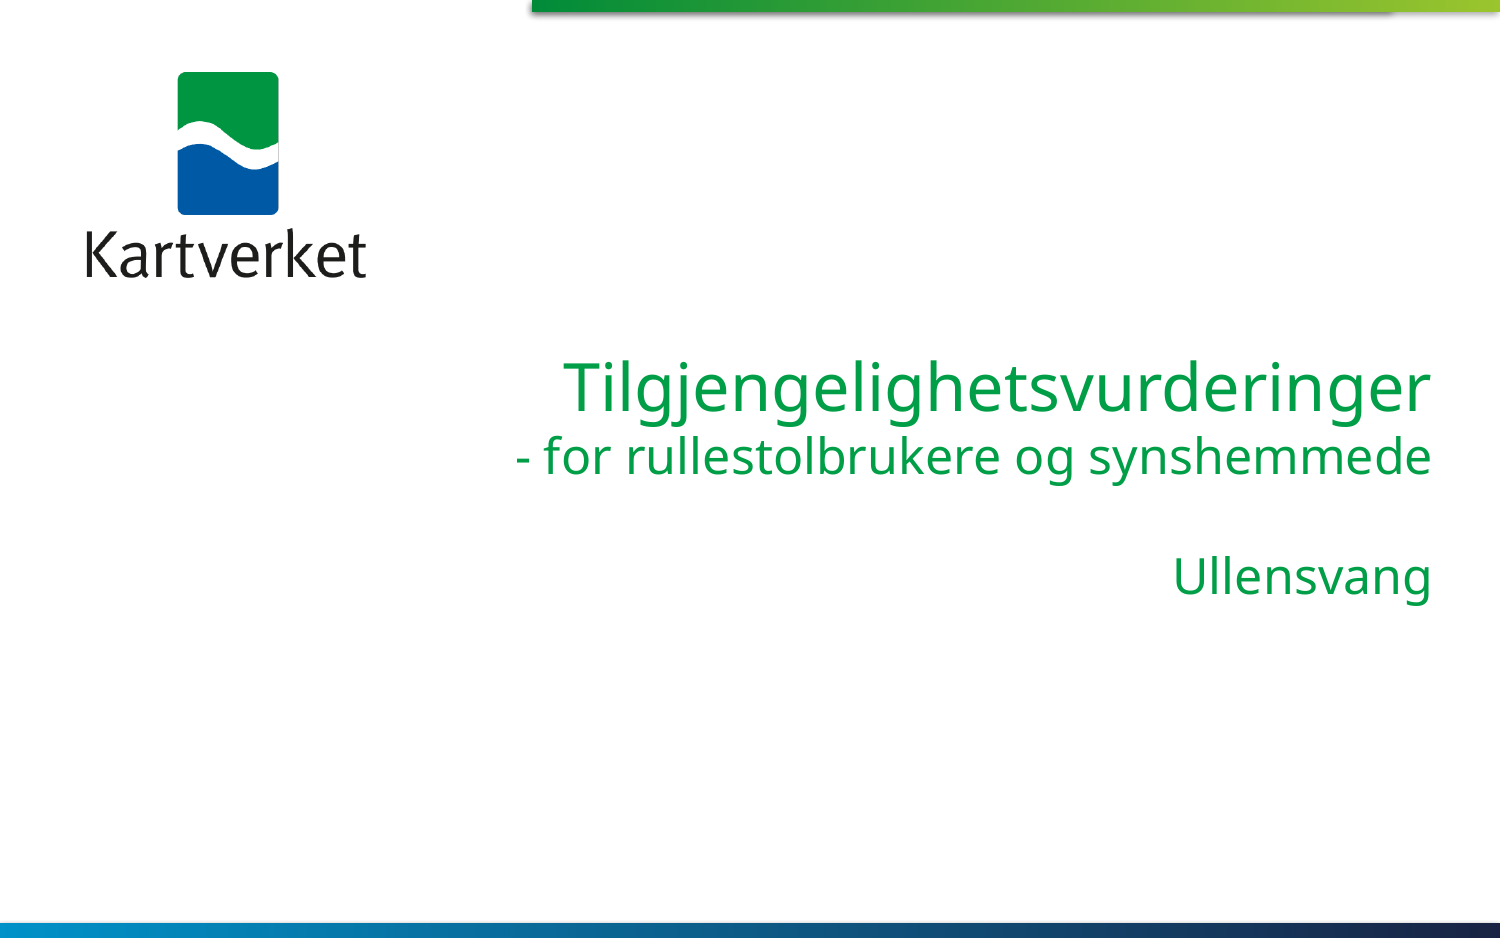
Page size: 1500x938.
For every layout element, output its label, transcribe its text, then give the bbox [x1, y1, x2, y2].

text_box Tilgjengelighetsvurderinger - for rullestolbrukere og synshemmede Ullensvang [66, 337, 1449, 613]
